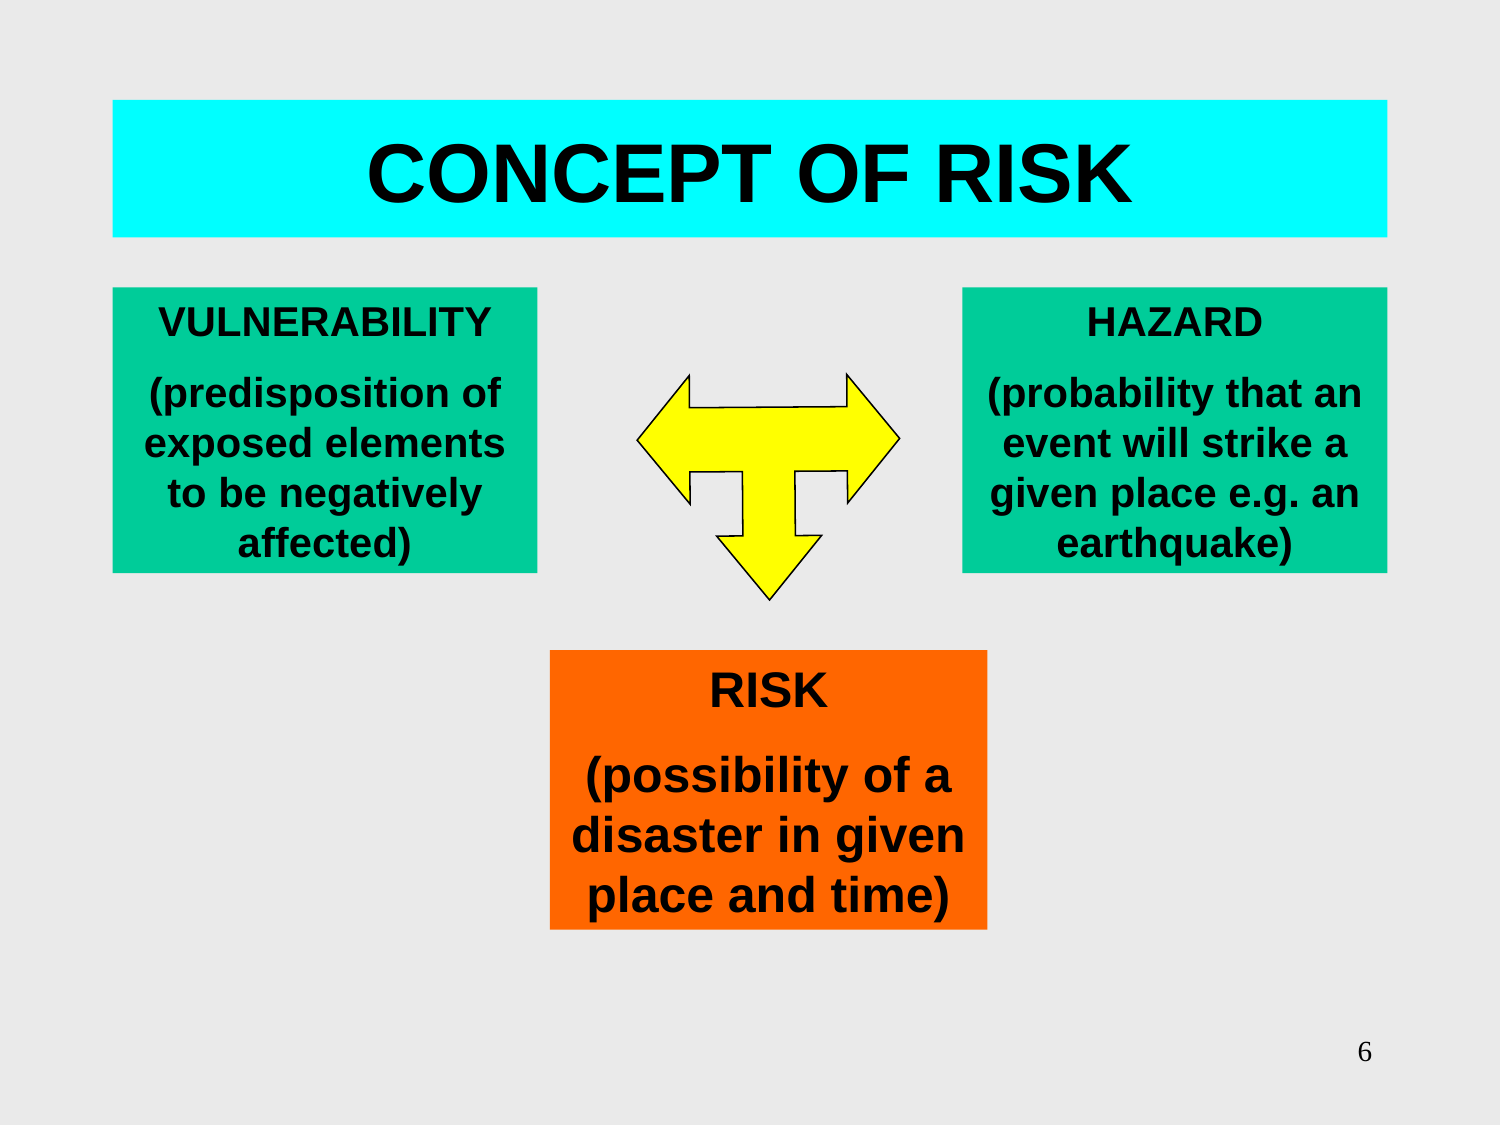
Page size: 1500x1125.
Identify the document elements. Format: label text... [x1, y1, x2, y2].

title CONCEPT OF RISK [112, 99, 1388, 238]
text_box [637, 374, 900, 601]
text_box HAZARD (probability that an event will strike a given place e.g. an earthquake) [962, 287, 1388, 574]
text_box VULNERABILITY (predisposition of exposed elements to be negatively affected) [112, 287, 538, 574]
slide_number 6 [1074, 1024, 1388, 1101]
text_box RISK (possibility of a disaster in given place and time) [549, 650, 988, 930]
